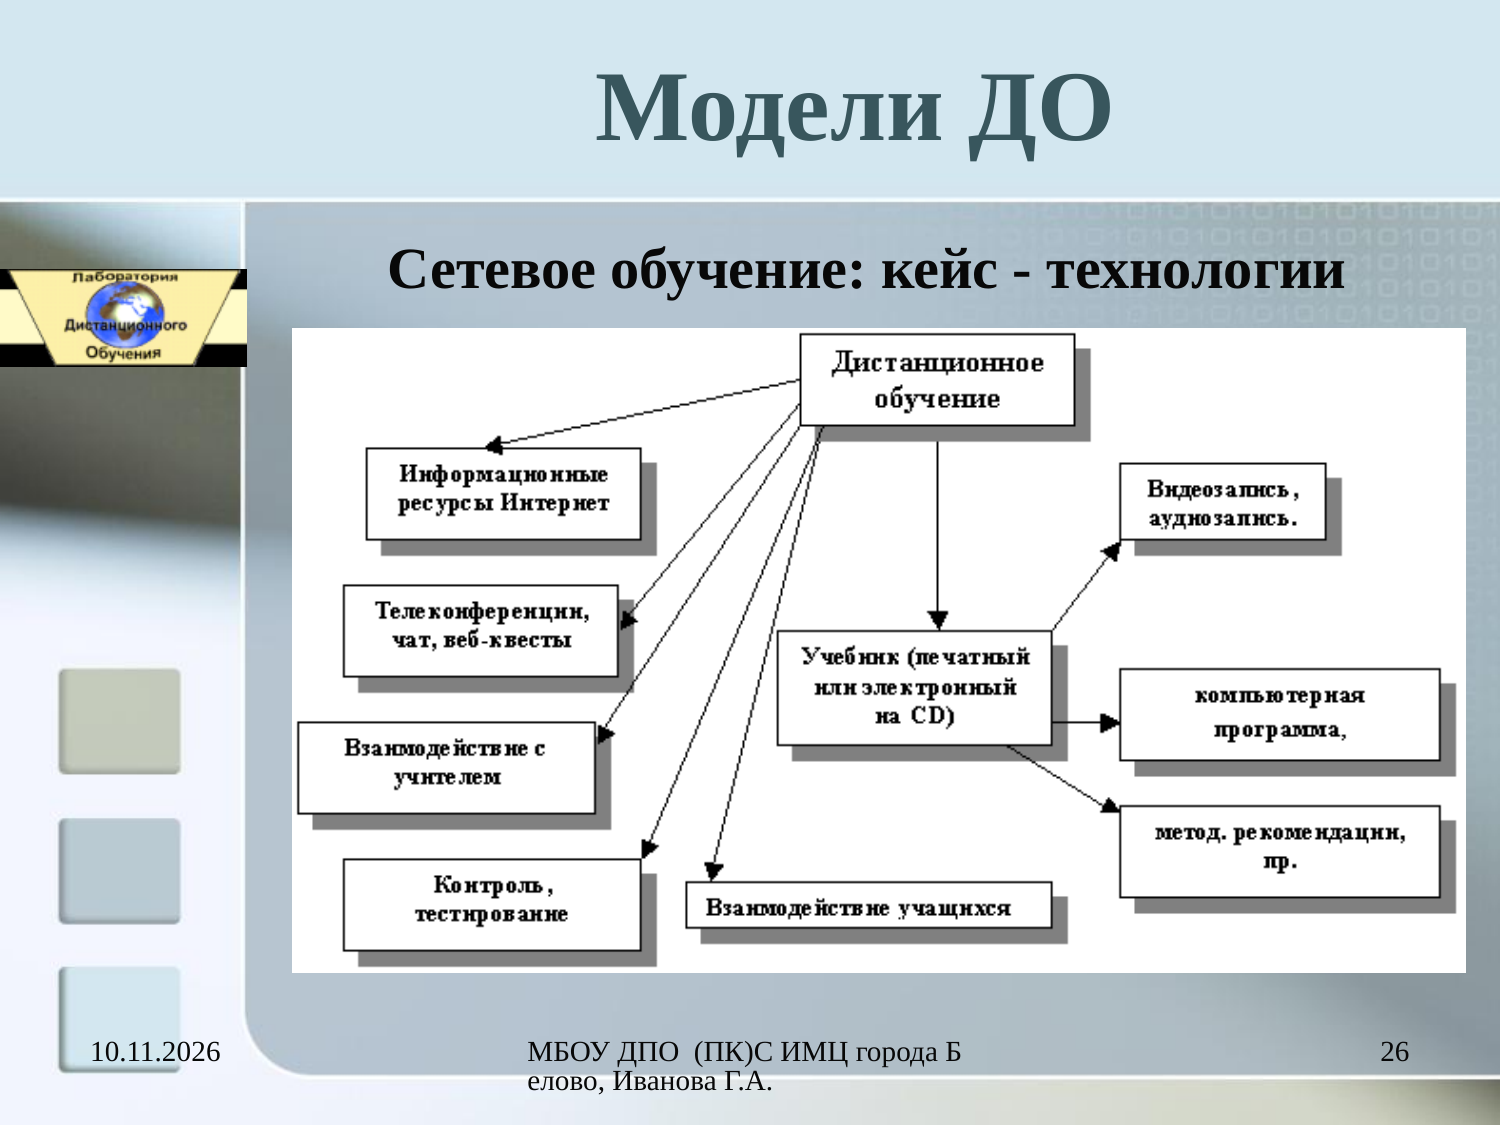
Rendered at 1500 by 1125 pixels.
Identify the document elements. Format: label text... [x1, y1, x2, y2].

text_box Сетевое обучение: кейс - технологии [281, 222, 1453, 308]
title Модели ДО [249, 12, 1462, 188]
footer МБОУ ДПО (ПК)С ИМЦ города Белово, Иванова Г.А. [512, 1024, 988, 1103]
slide_number 26 [1074, 1024, 1426, 1103]
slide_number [74, 1024, 426, 1103]
picture [0, 0, 1500, 1125]
